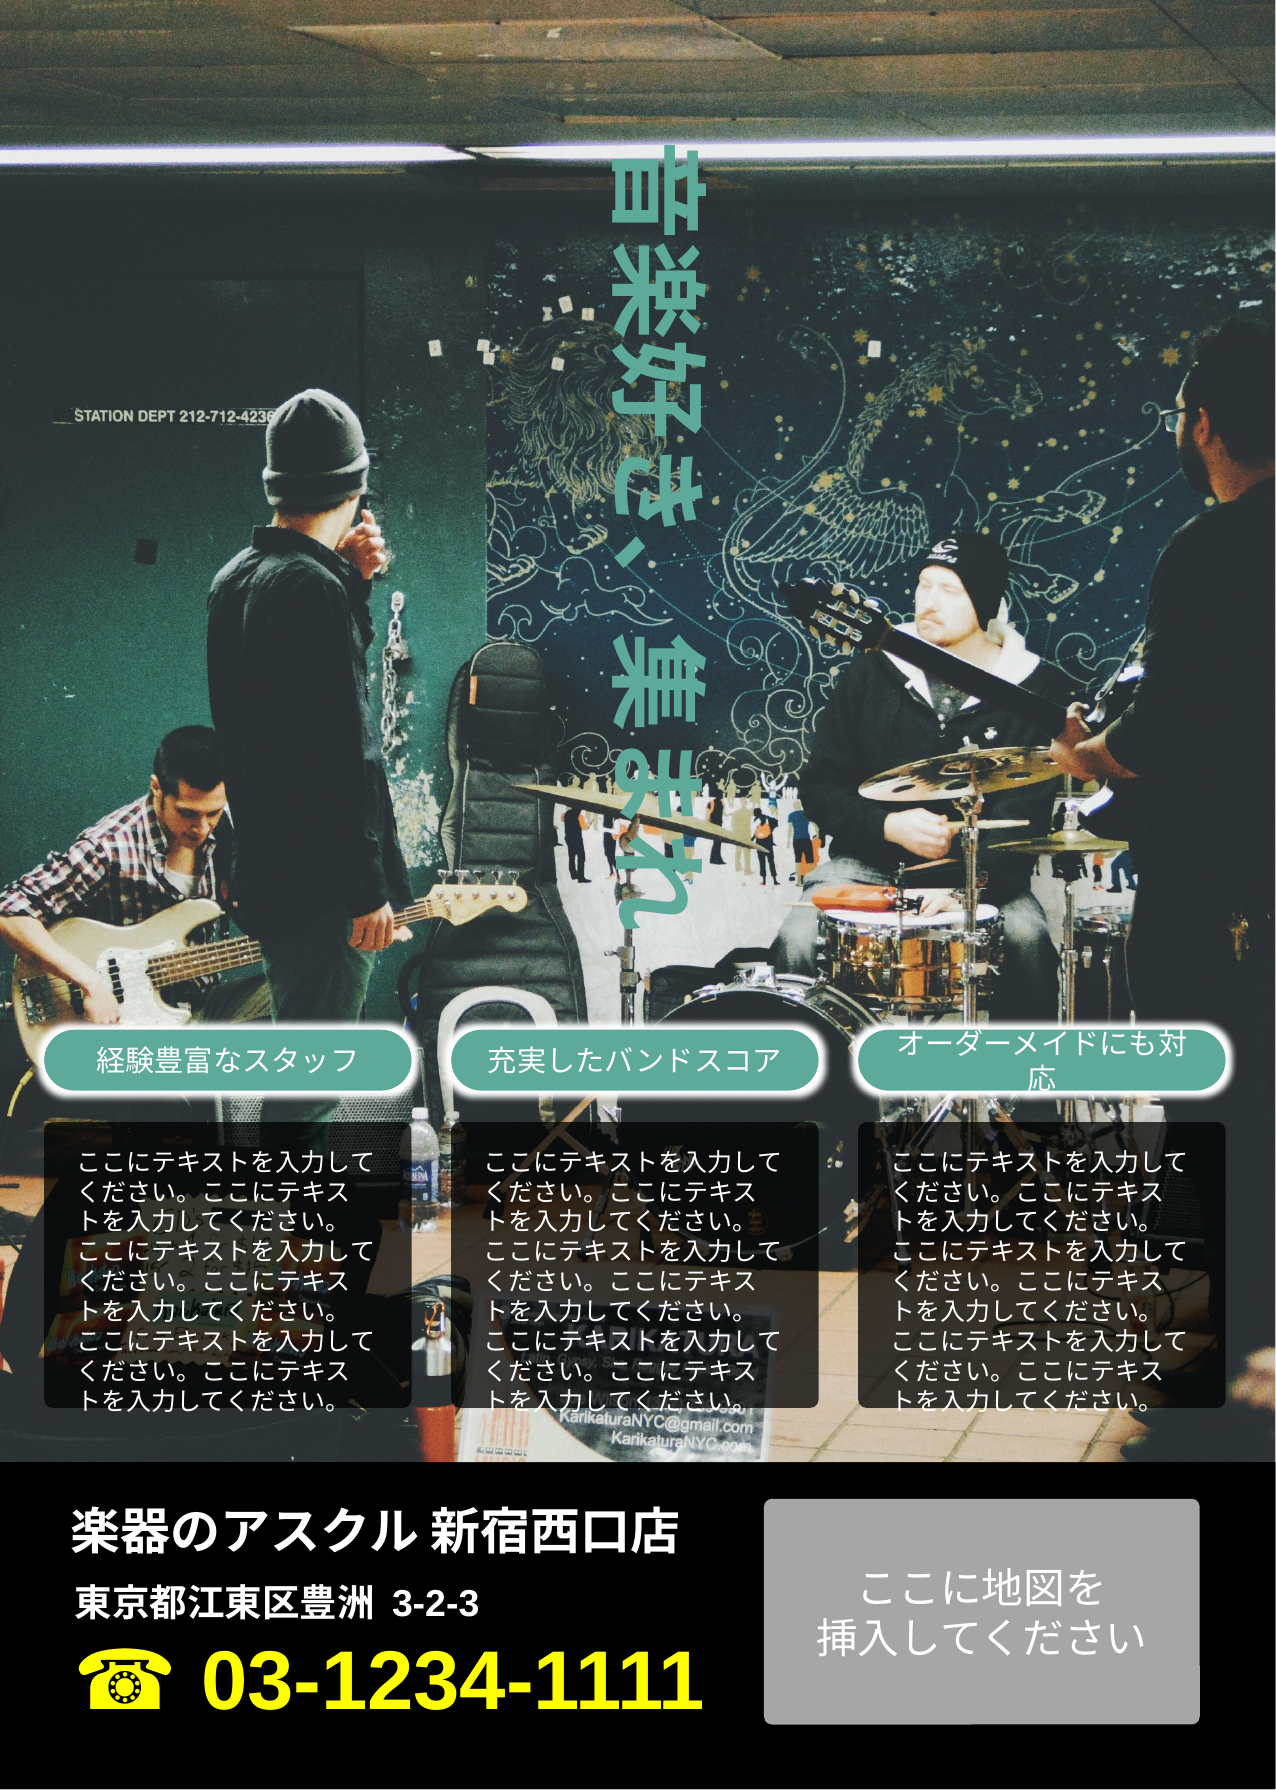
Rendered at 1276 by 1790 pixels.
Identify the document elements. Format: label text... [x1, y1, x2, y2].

text_box [0, 1463, 1276, 1790]
text_box ここに地図を 挿入してください [762, 1497, 1201, 1726]
text_box 東京都江東区豊洲 3-2-3 [59, 1571, 550, 1619]
text_box 楽器のアスクル 新宿西口店 [55, 1492, 848, 1567]
text_box ☎ 03-1234-1111 [59, 1619, 852, 1734]
picture [0, 0, 1276, 1463]
